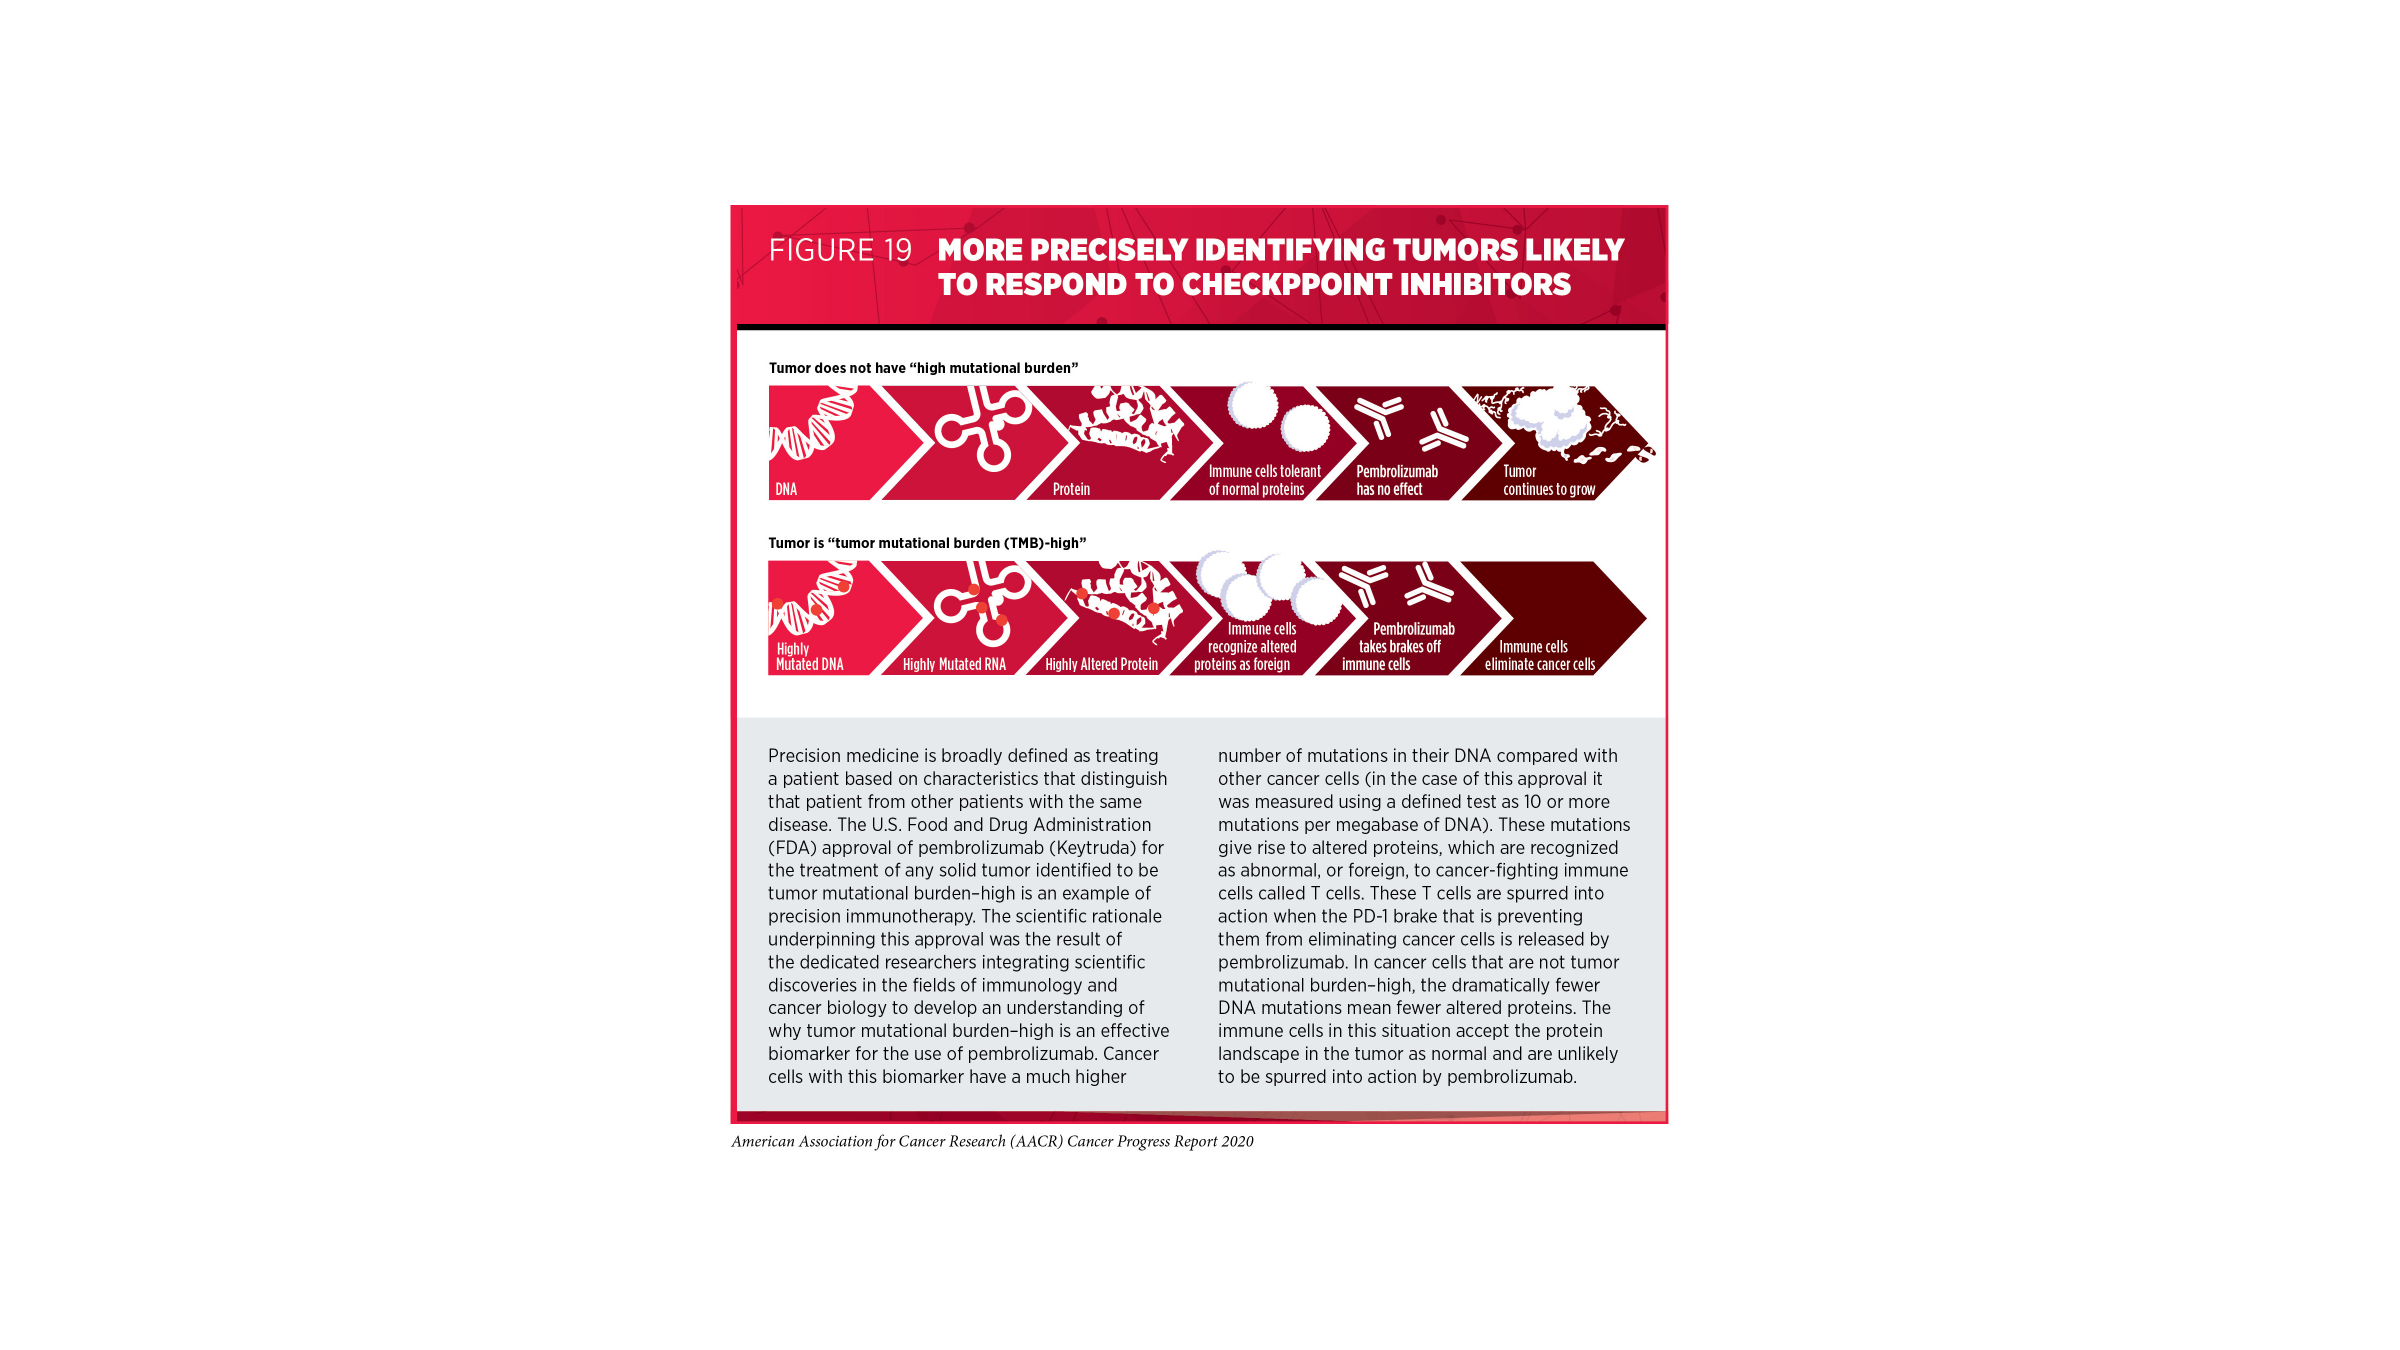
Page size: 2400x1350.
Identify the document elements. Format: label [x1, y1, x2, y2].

picture [719, 192, 1681, 1158]
